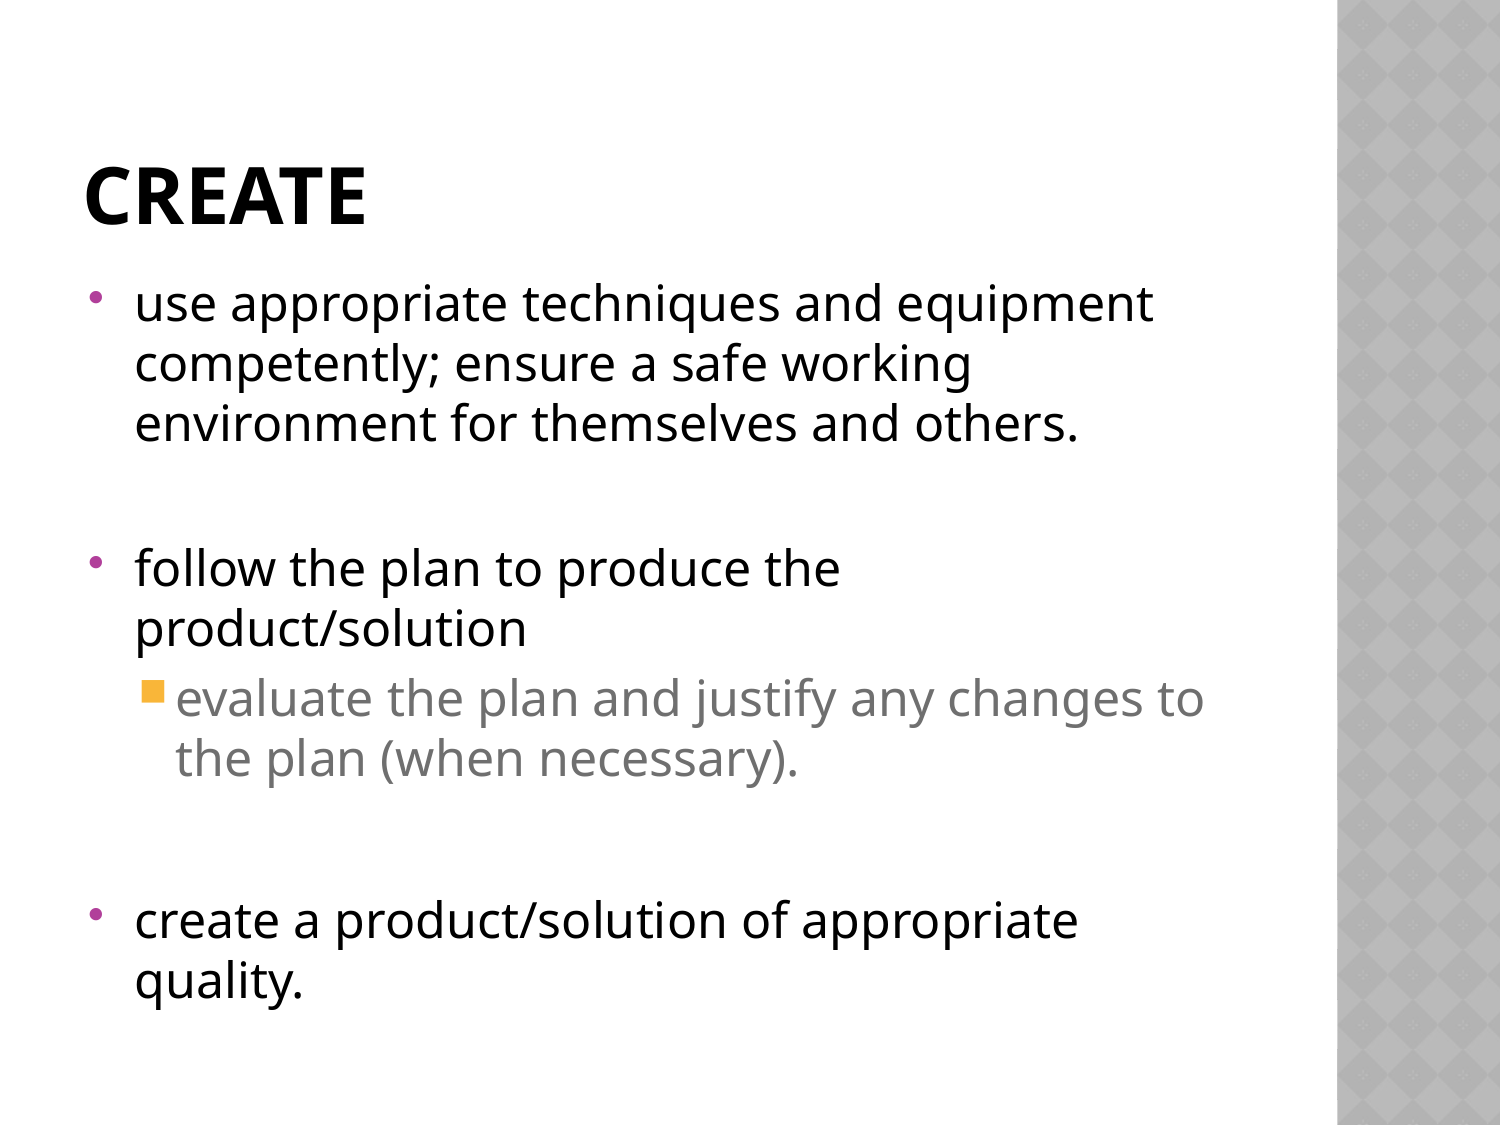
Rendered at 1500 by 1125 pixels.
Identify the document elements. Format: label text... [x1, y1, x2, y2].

title Create [75, 52, 1263, 240]
list use appropriate techniques and equipment competently; ensure a safe working environment for themselves and others. follow the plan to produce the product/solution evaluate the plan and justify any changes to the plan (when necessary). create a product/solution of appropriate quality. [75, 264, 1263, 1059]
